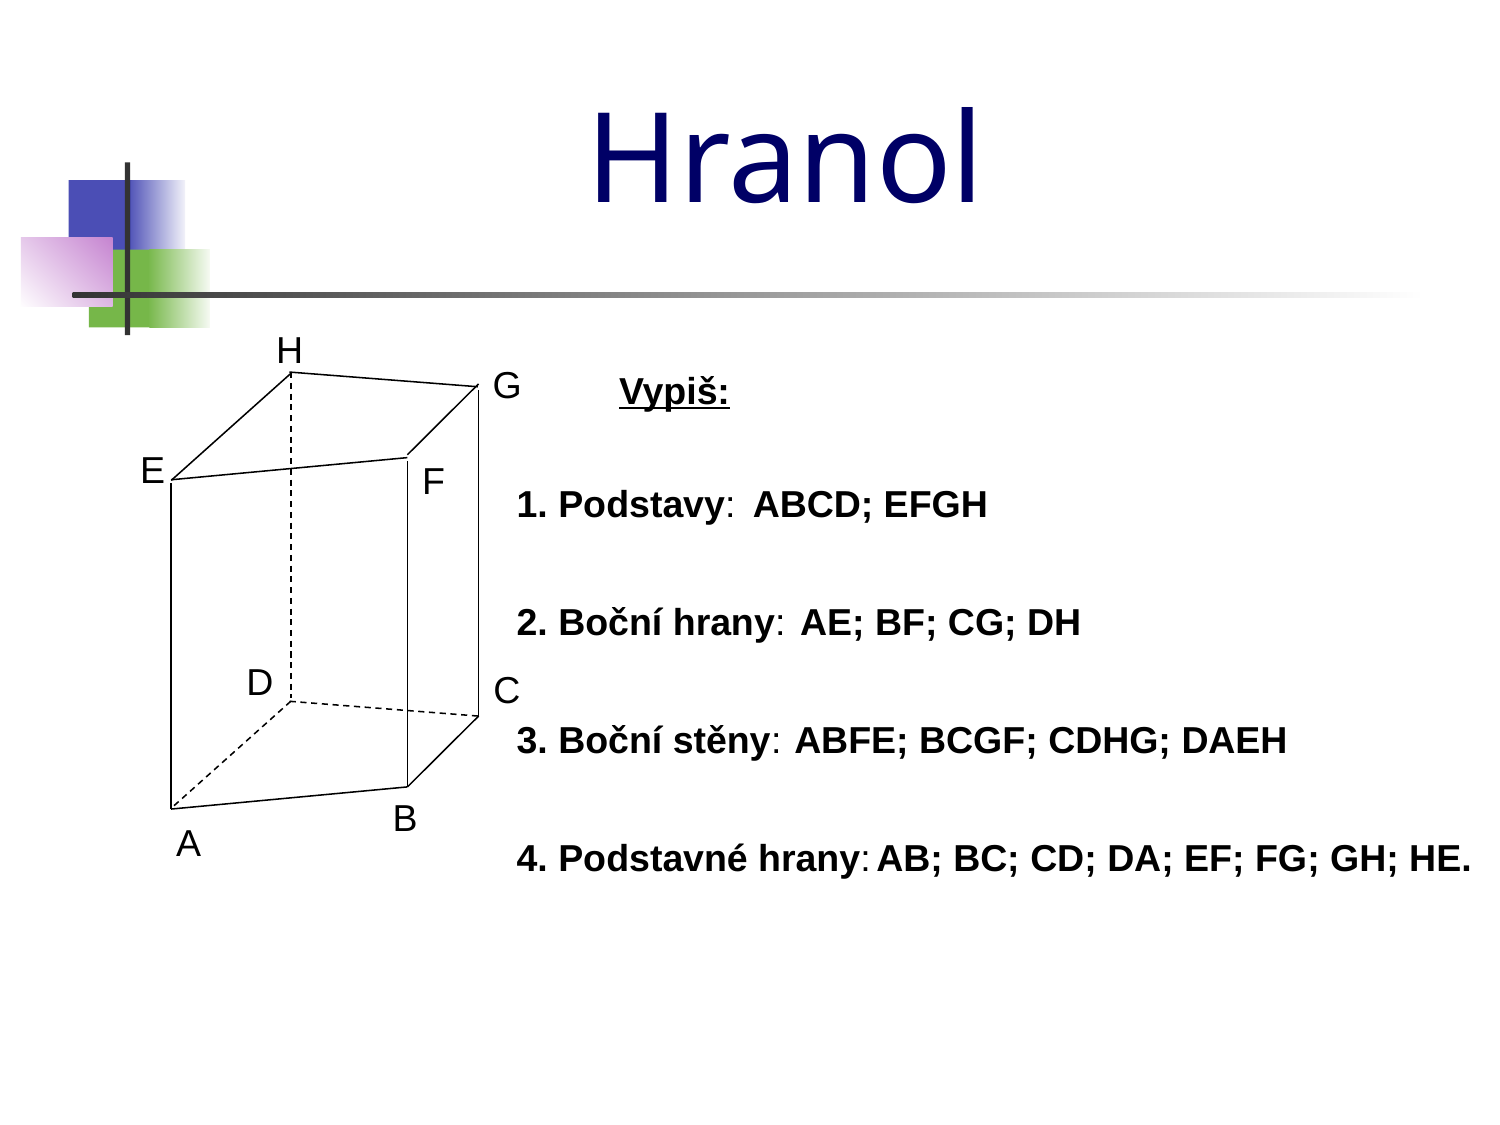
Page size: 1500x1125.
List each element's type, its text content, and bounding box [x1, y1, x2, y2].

text_box Hranol [107, 32, 1463, 273]
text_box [292, 371, 479, 387]
text_box B [377, 795, 437, 847]
text_box E [176, 490, 185, 499]
text_box A [161, 811, 221, 871]
text_box F [412, 463, 467, 510]
text_box ABCD; EFGH [738, 472, 1087, 533]
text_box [176, 701, 291, 809]
text_box ABFE; BCGF; CDHG; DAEH [779, 708, 1313, 769]
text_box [412, 701, 473, 714]
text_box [407, 383, 479, 455]
text_box H [261, 318, 321, 371]
text_box G [477, 353, 537, 414]
text_box E [125, 438, 167, 499]
text_box 4. Podstavné hrany: [501, 826, 861, 887]
text_box 2. Boční hrany: [501, 590, 785, 651]
text_box AB; BC; CD; DA; EF; FG; GH; HE. [861, 826, 1500, 887]
text_box Vypiš: [604, 359, 779, 420]
text_box 1. Podstavy: [501, 472, 738, 533]
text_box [412, 715, 479, 788]
text_box 3. Boční stěny: [501, 708, 779, 769]
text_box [170, 373, 286, 481]
text_box AE; BF; CG; DH [785, 590, 1128, 651]
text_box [289, 701, 403, 717]
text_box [296, 457, 406, 481]
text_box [296, 786, 408, 810]
text_box C [482, 658, 538, 718]
text_box D [231, 650, 286, 699]
